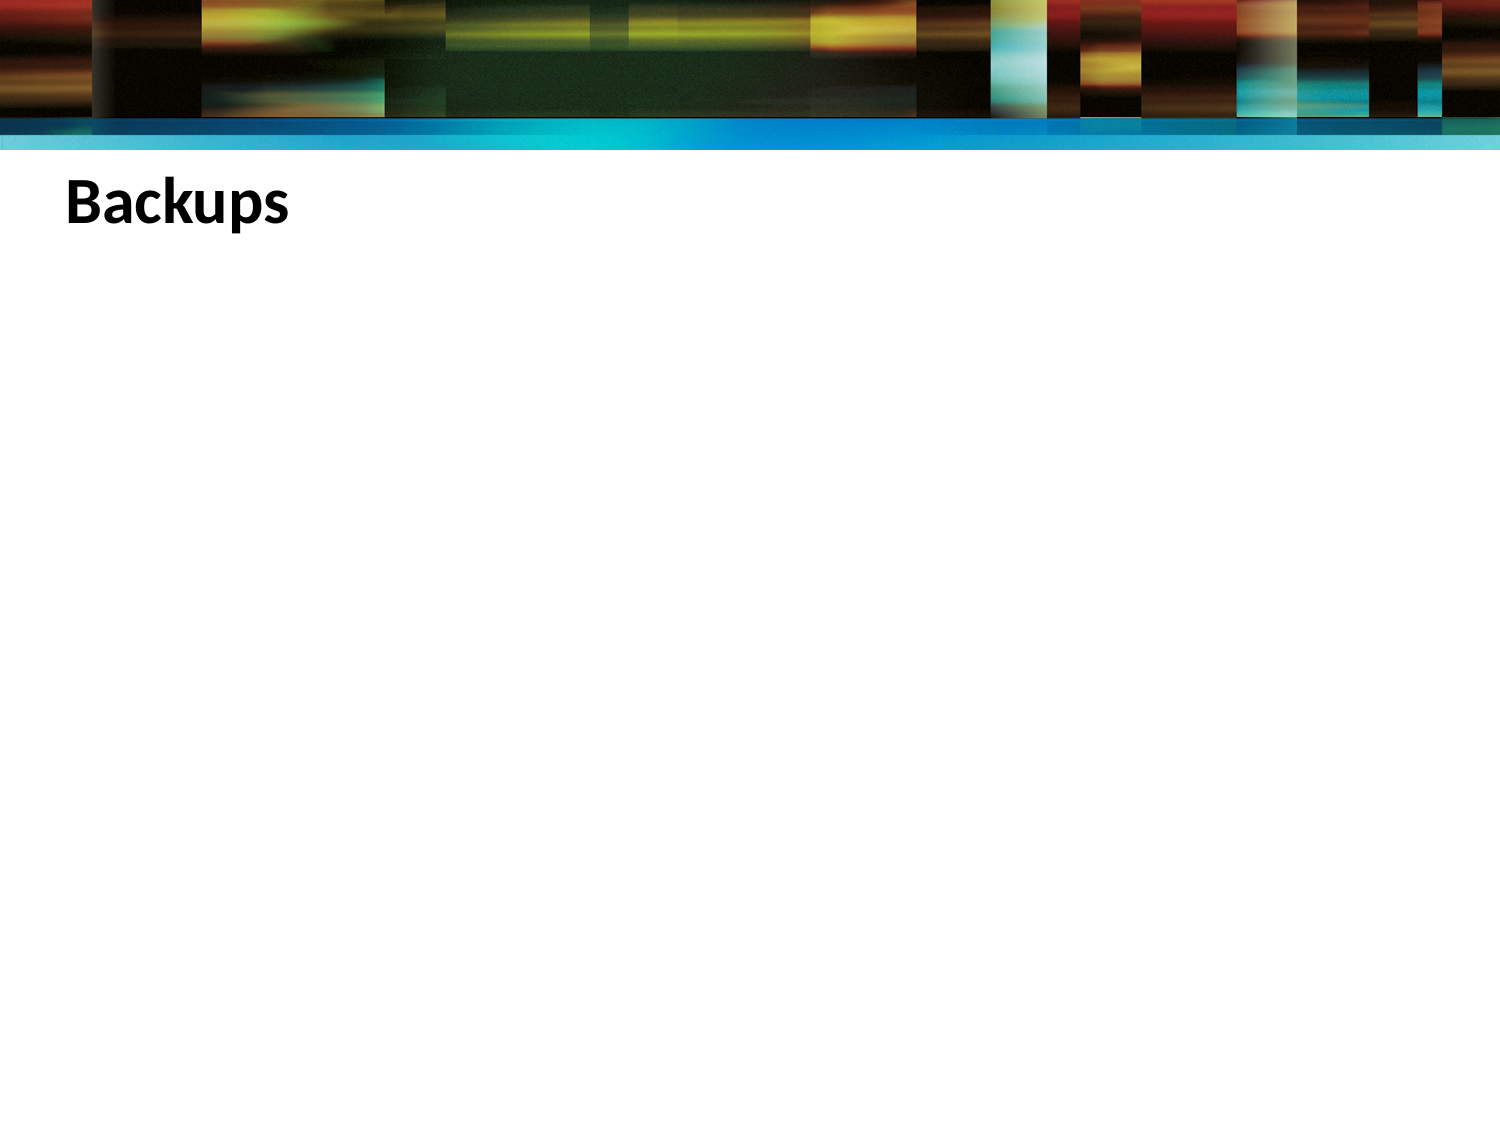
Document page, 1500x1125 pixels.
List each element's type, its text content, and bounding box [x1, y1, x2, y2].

picture [0, 0, 1500, 150]
title Backups [50, 149, 1450, 246]
